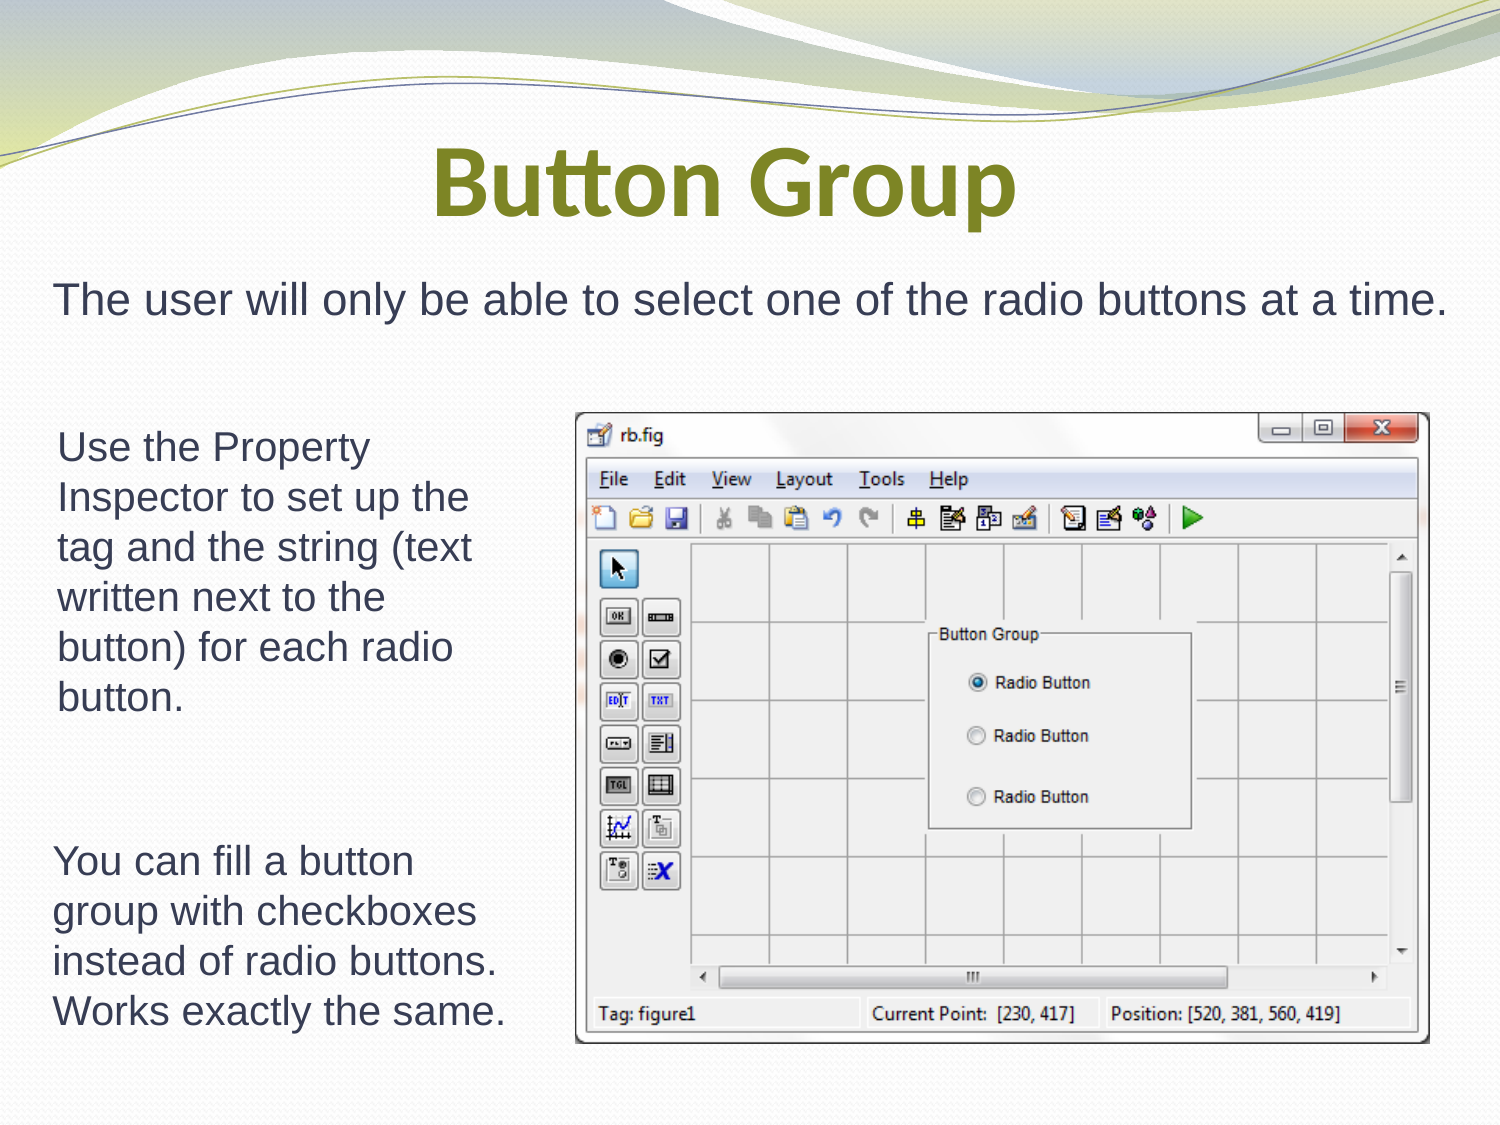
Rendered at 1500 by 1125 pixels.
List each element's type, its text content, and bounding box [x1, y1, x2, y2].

text_box Use the Property Inspector to set up the tag and the string (text written next to the button) for each radio button. [42, 412, 522, 728]
text_box You can fill a button group with checkboxes instead of radio buttons. Works exactly the same. [37, 826, 527, 1042]
picture [574, 412, 1430, 1044]
title Button Group [50, 50, 1400, 238]
list The user will only be able to select one of the radio buttons at a time. [37, 262, 1477, 388]
